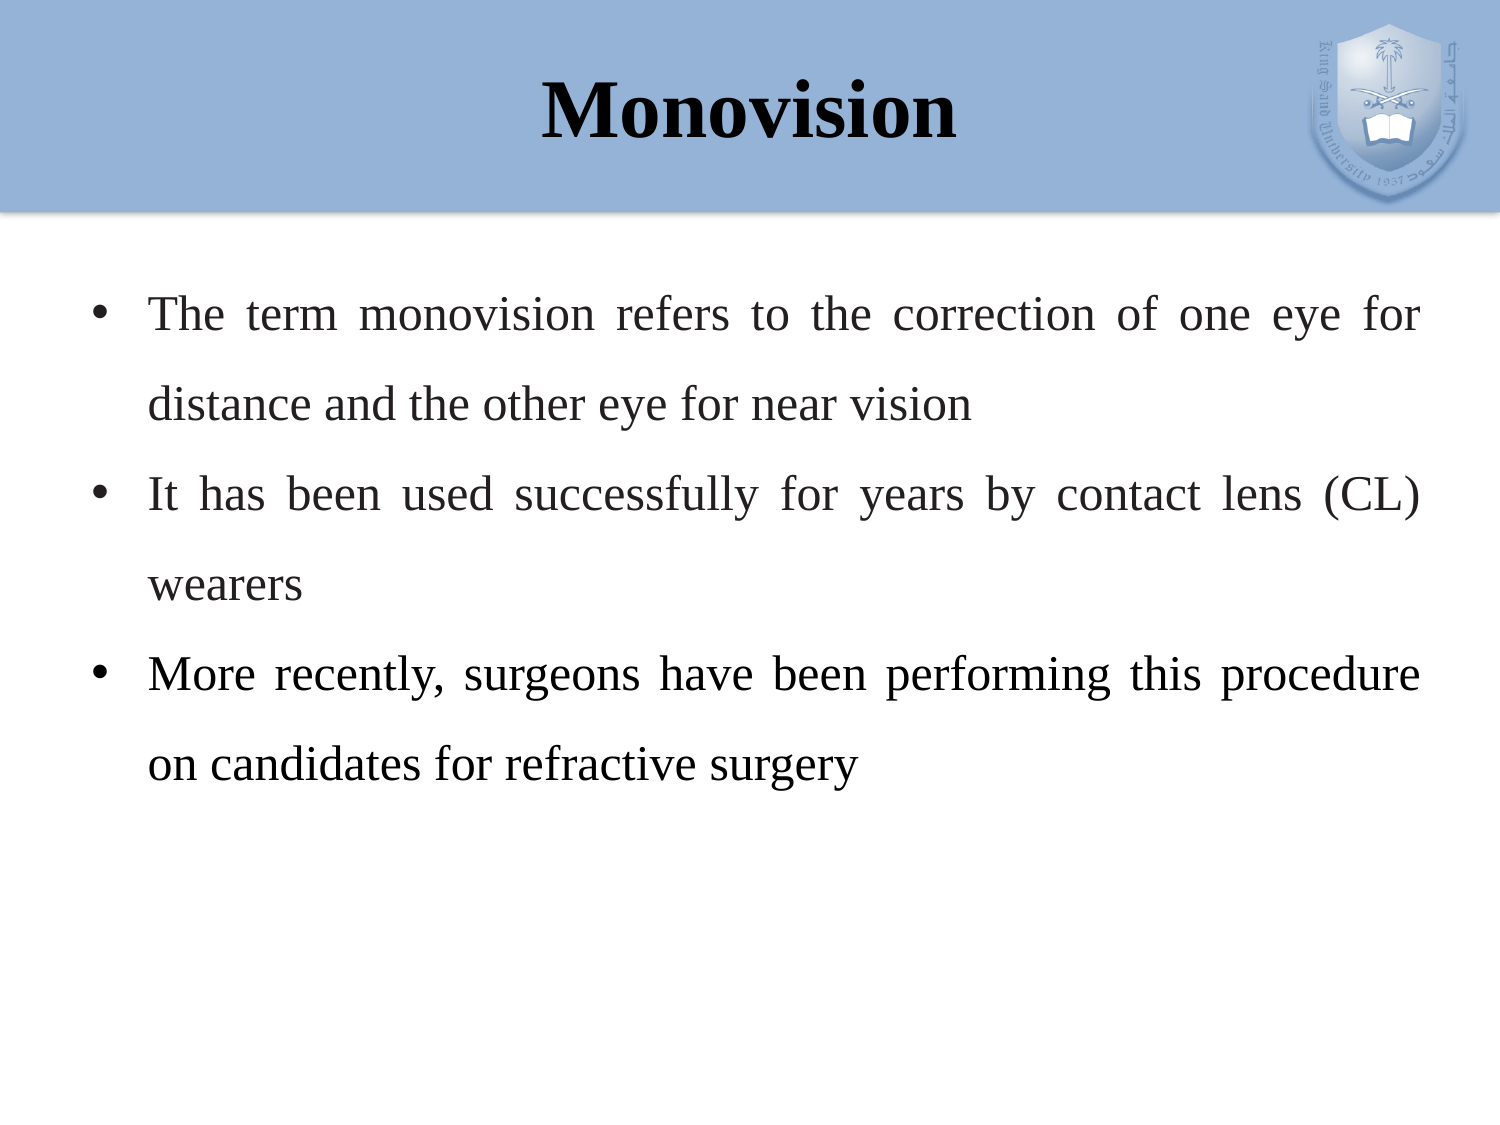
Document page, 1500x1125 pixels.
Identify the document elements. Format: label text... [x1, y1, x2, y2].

picture [1287, 12, 1488, 213]
title Monovision [75, 45, 1282, 163]
text_box [0, 0, 1500, 213]
text_box The term monovision refers to the correction of one eye for distance and the other eye for near vision It has been used successfully for years by contact lens (CL) wearers More recently, surgeons have been performing this procedure on candidates for refractive surgery [76, 243, 1437, 889]
